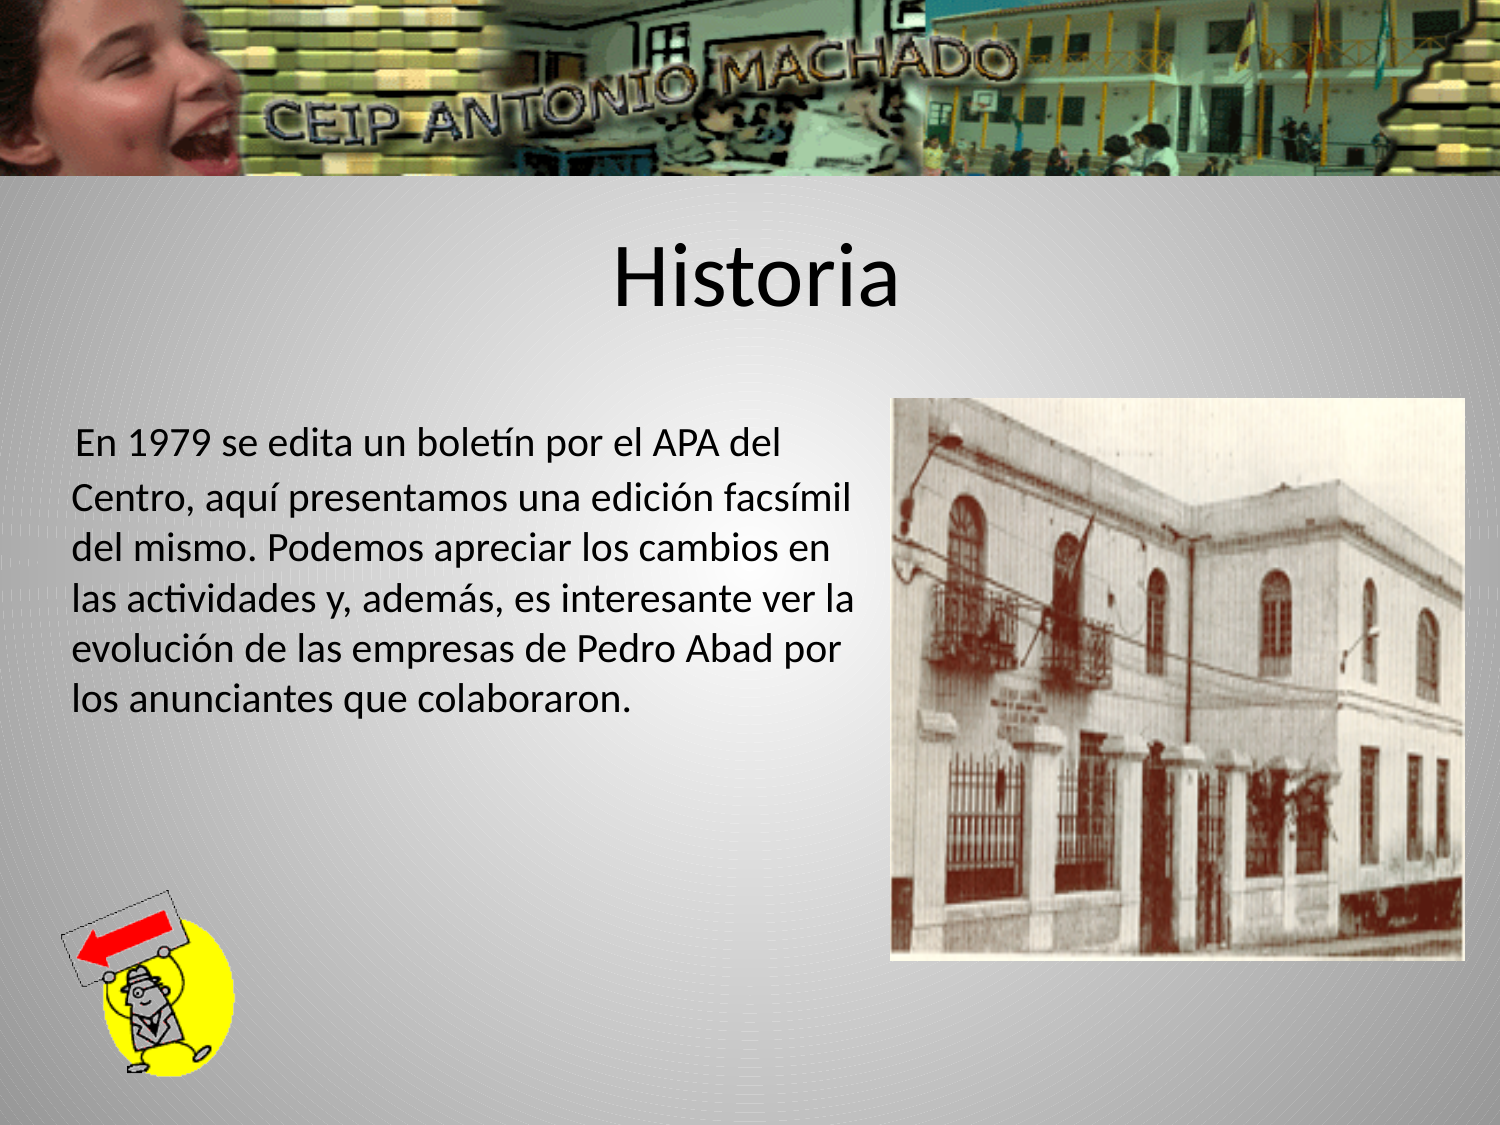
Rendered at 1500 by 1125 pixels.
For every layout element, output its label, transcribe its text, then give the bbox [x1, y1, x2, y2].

list En 1979 se edita un boletín por el APA del Centro, aquí presentamos una edición facsímil del mismo. Podemos apreciar los cambios en las actividades y, además, es interesante ver la evolución de las empresas de Pedro Abad por los anunciantes que colaboraron. [0, 382, 879, 1125]
picture [890, 398, 1466, 962]
title Historia [82, 187, 1432, 364]
picture [58, 890, 255, 1080]
picture [0, 0, 1500, 177]
